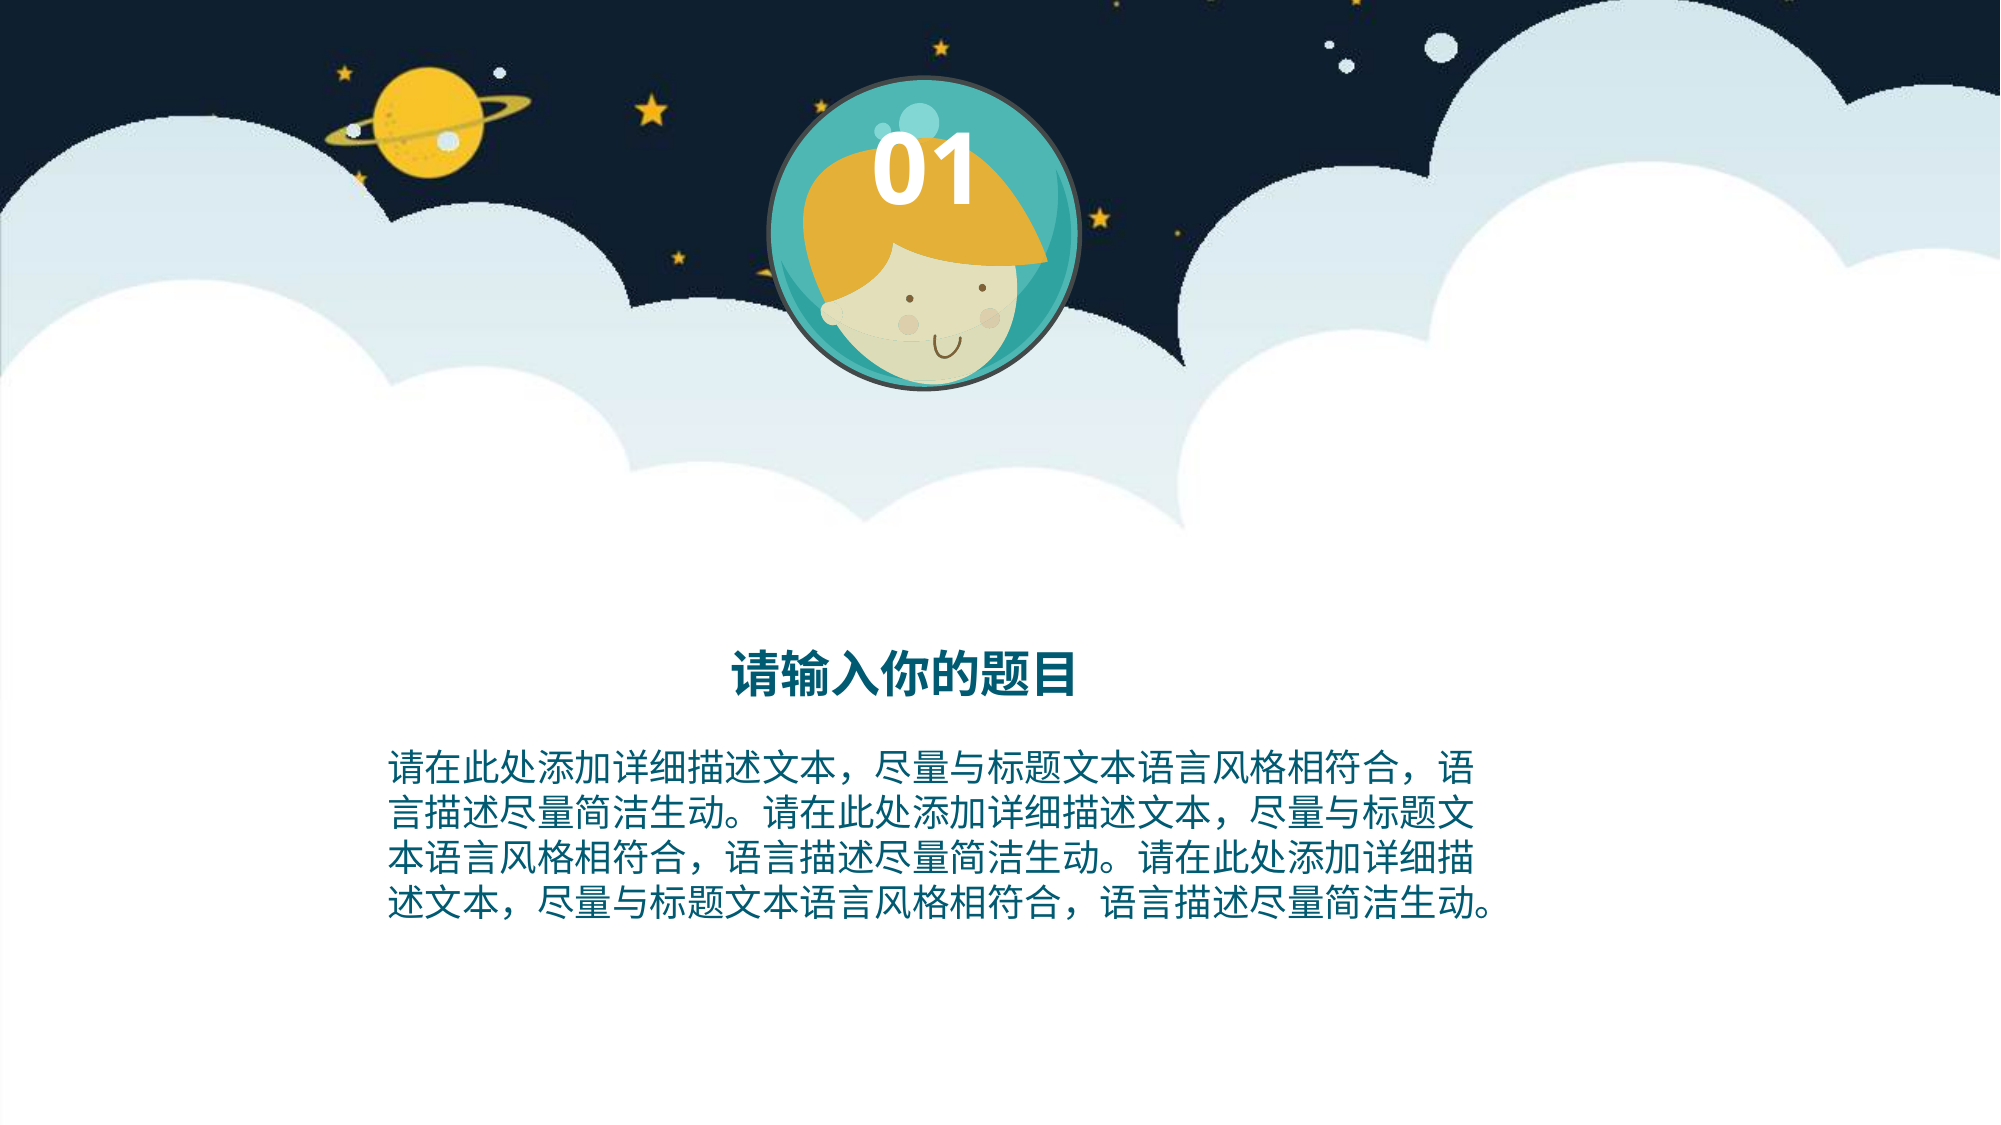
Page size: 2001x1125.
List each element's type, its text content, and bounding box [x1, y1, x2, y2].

picture [0, 0, 2000, 1125]
text_box 请输入你的题目 [699, 635, 1113, 711]
text_box 请在此处添加详细描述文本，尽量与标题文本语言风格相符合，语言描述尽量简洁生动。请在此处添加详细描述文本，尽量与标题文本语言风格相符合，语言描述尽量简洁生动。请在此处添加详细描述文本，尽量与标题文本语言风格相符合，语言描述尽量简洁生动。 [372, 736, 1508, 932]
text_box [766, 75, 1083, 392]
